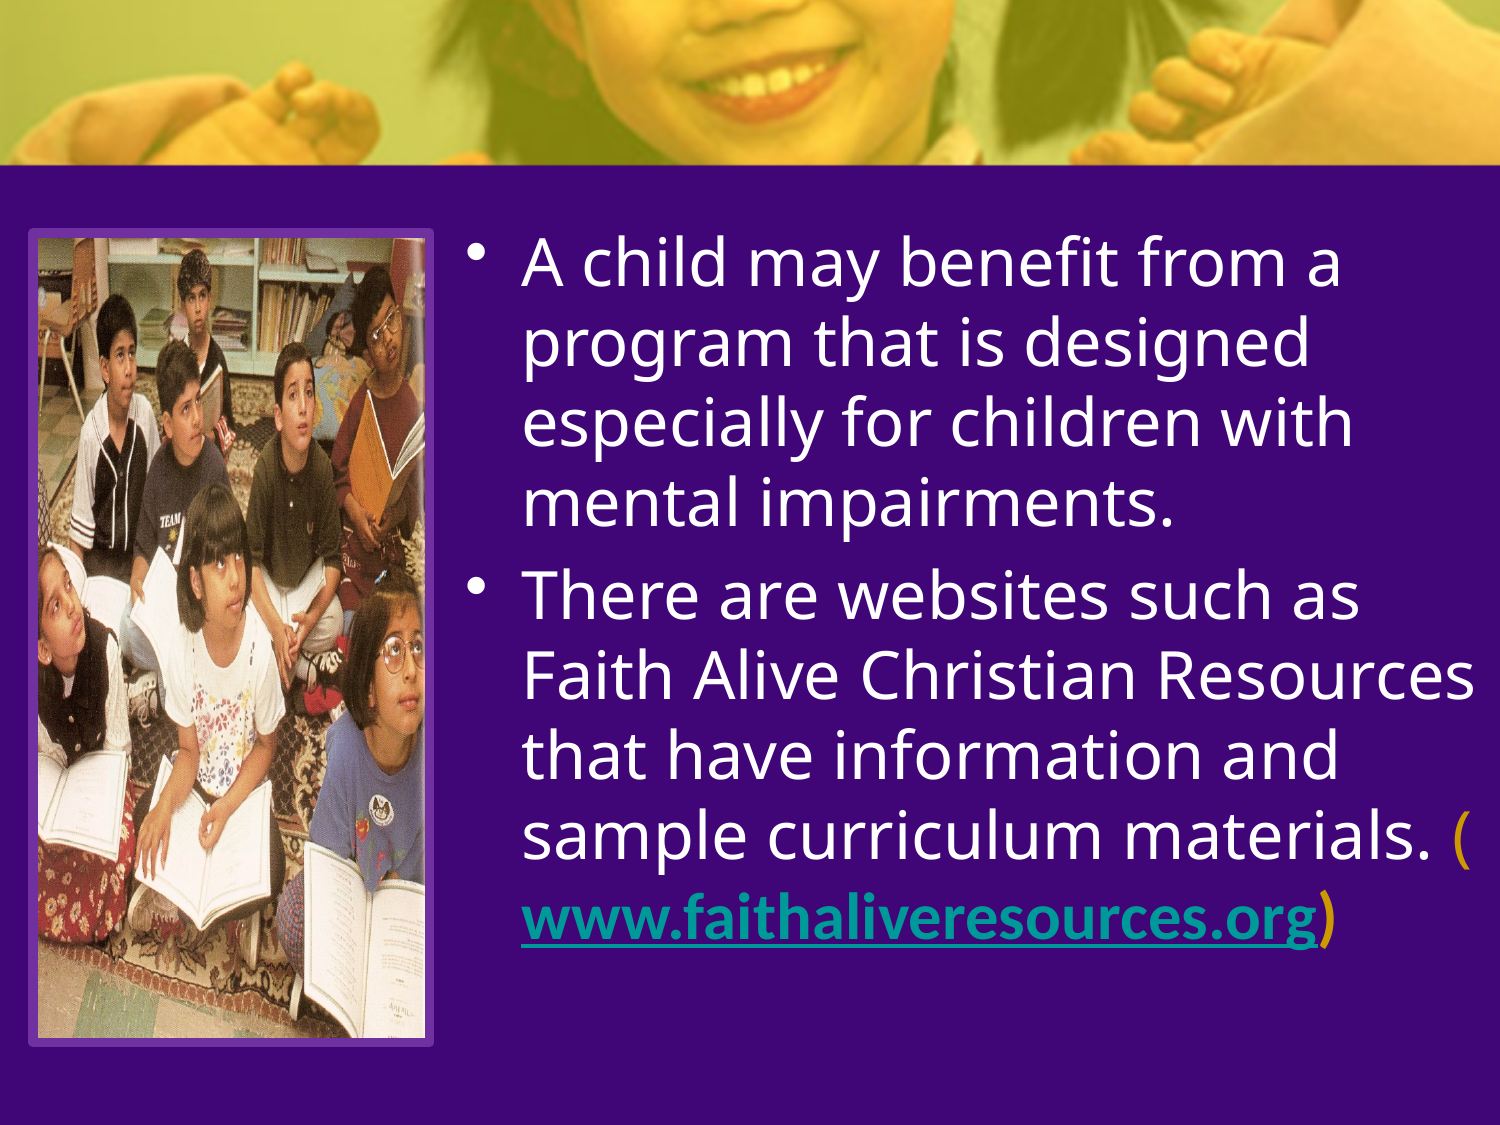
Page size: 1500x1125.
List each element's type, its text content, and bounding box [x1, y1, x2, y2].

picture [0, 0, 1500, 1125]
list A child may benefit from a program that is designed especially for children with mental impairments. There are websites such as Faith Alive Christian Resources that have information and sample curriculum materials. (www.faithaliveresources.org) [449, 212, 1500, 1013]
